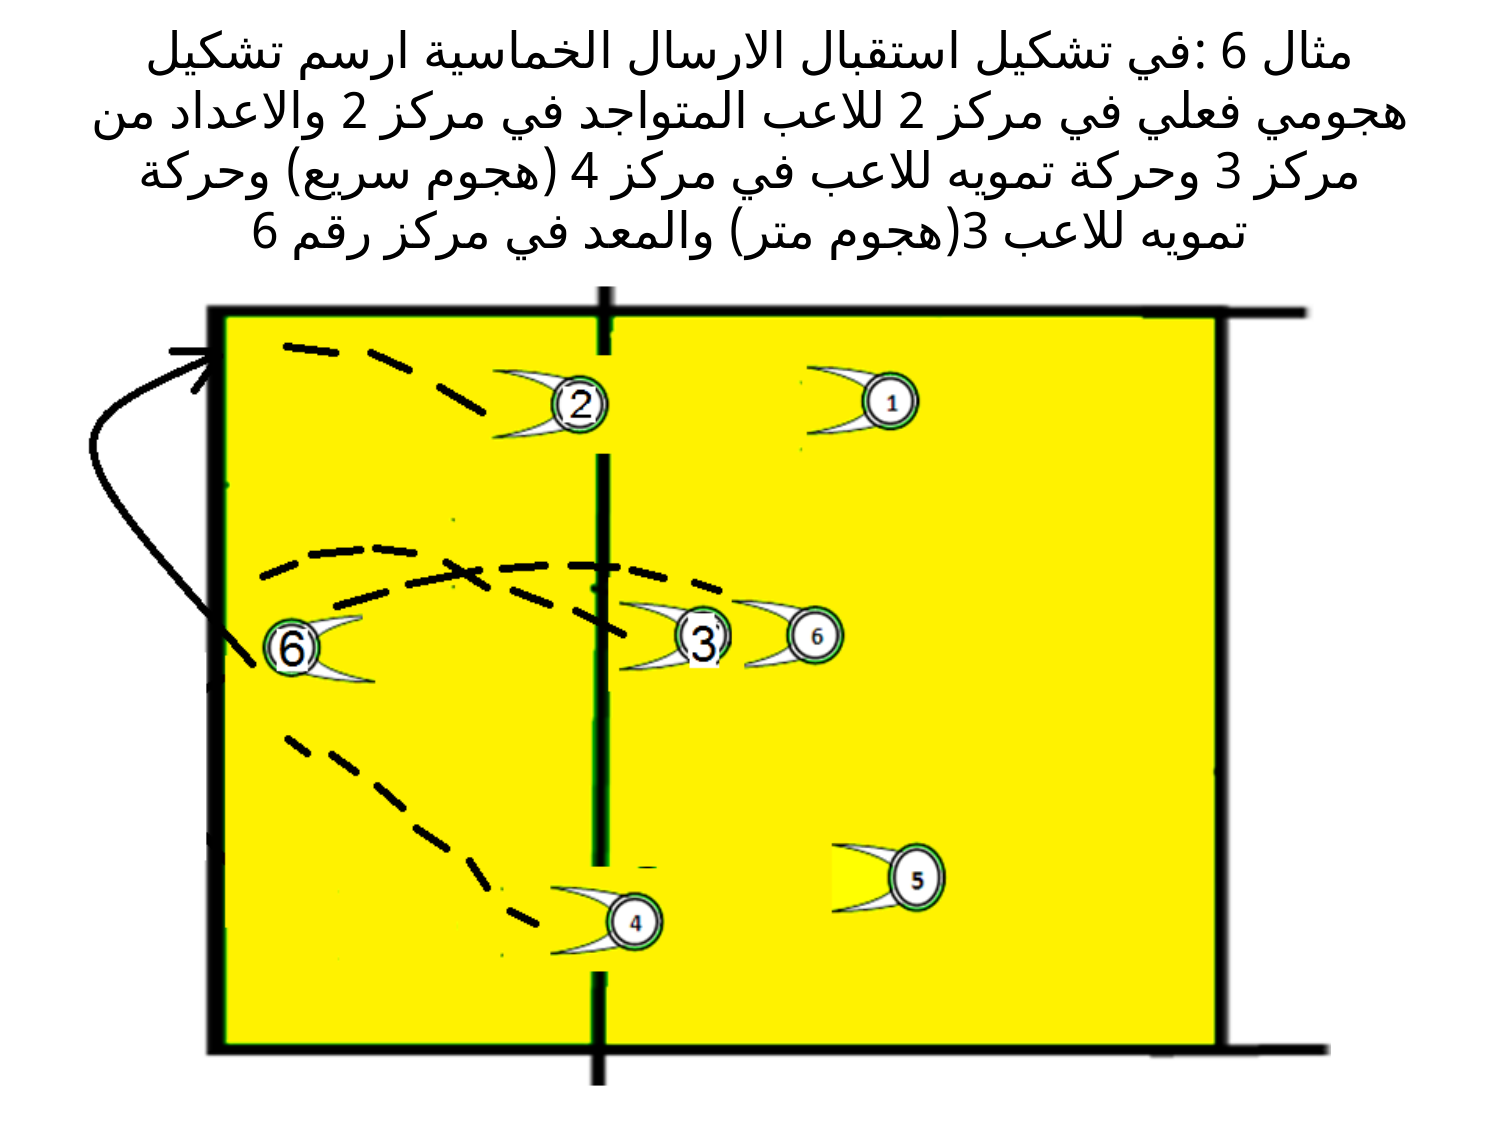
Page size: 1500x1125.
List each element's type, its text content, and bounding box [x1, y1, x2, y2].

picture [58, 282, 1331, 1125]
title مثال 6 :في تشكيل استقبال الارسال الخماسية ارسم تشكيل هجومي فعلي في مركز 2 للاعب المتواجد في مركز 2 والاعداد من مركز 3 وحركة تمويه للاعب في مركز 4 (هجوم سريع) وحركة تمويه للاعب 3(هجوم متر) والمعد في مركز رقم 6 [75, 45, 1425, 233]
